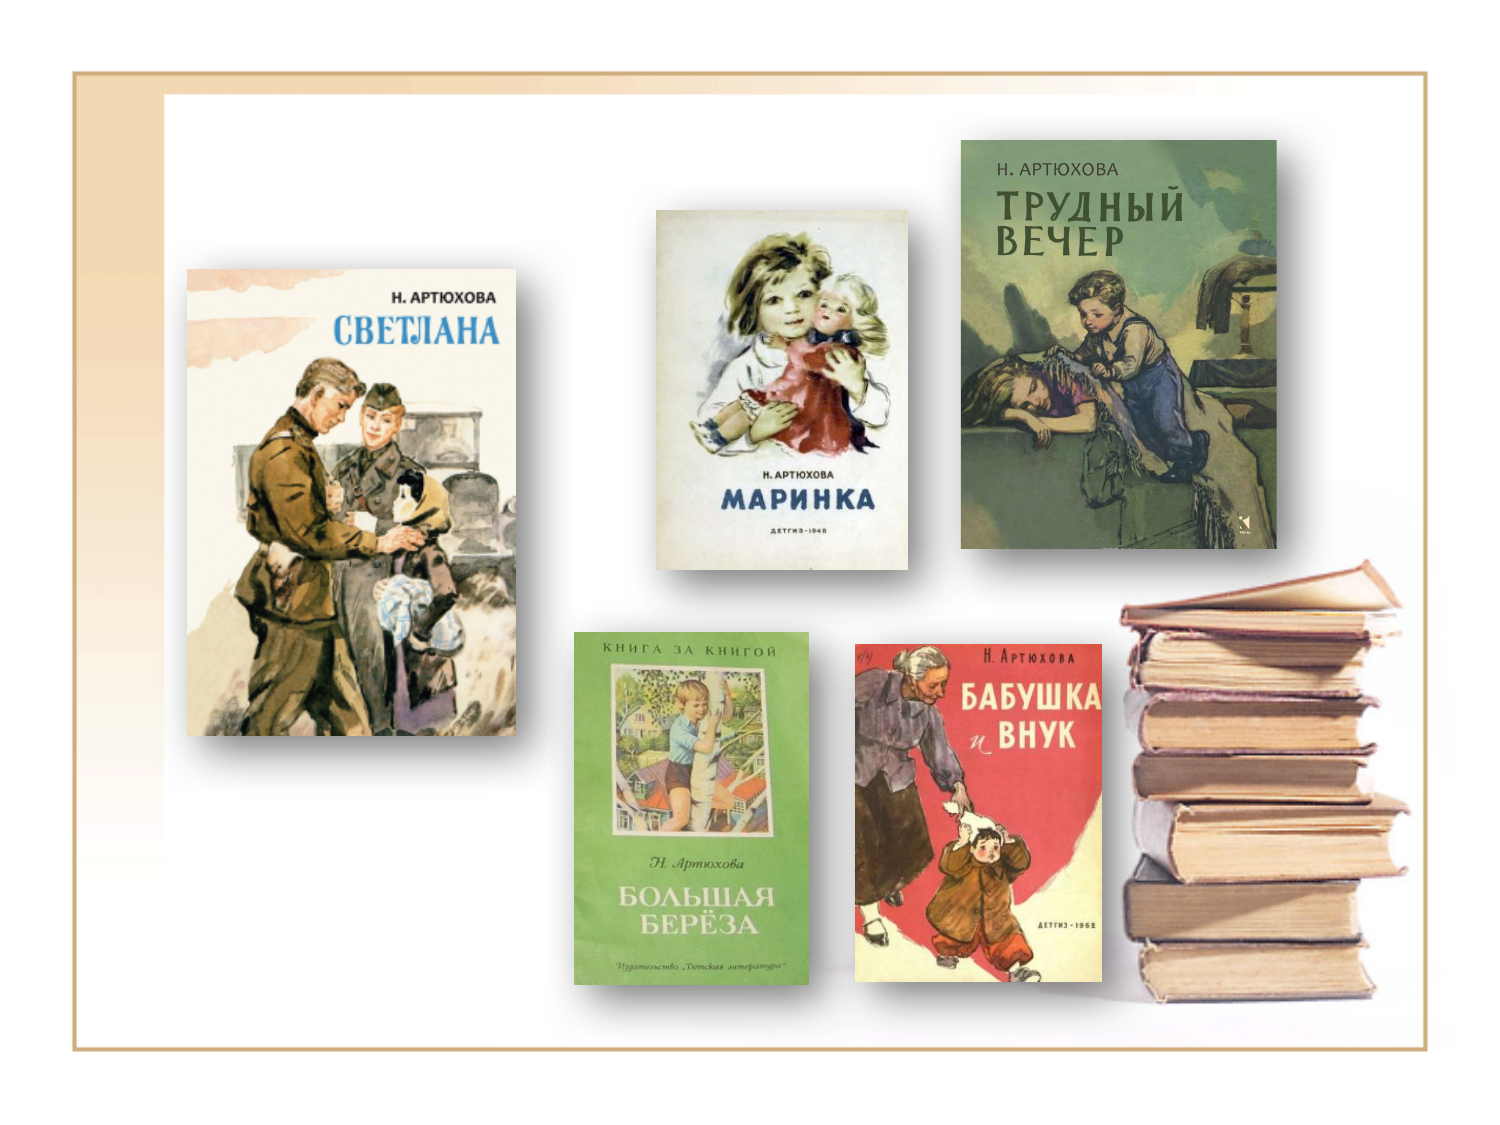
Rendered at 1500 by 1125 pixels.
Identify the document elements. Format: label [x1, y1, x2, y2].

list [573, 632, 809, 985]
list [655, 210, 908, 570]
picture [0, 0, 1500, 1125]
